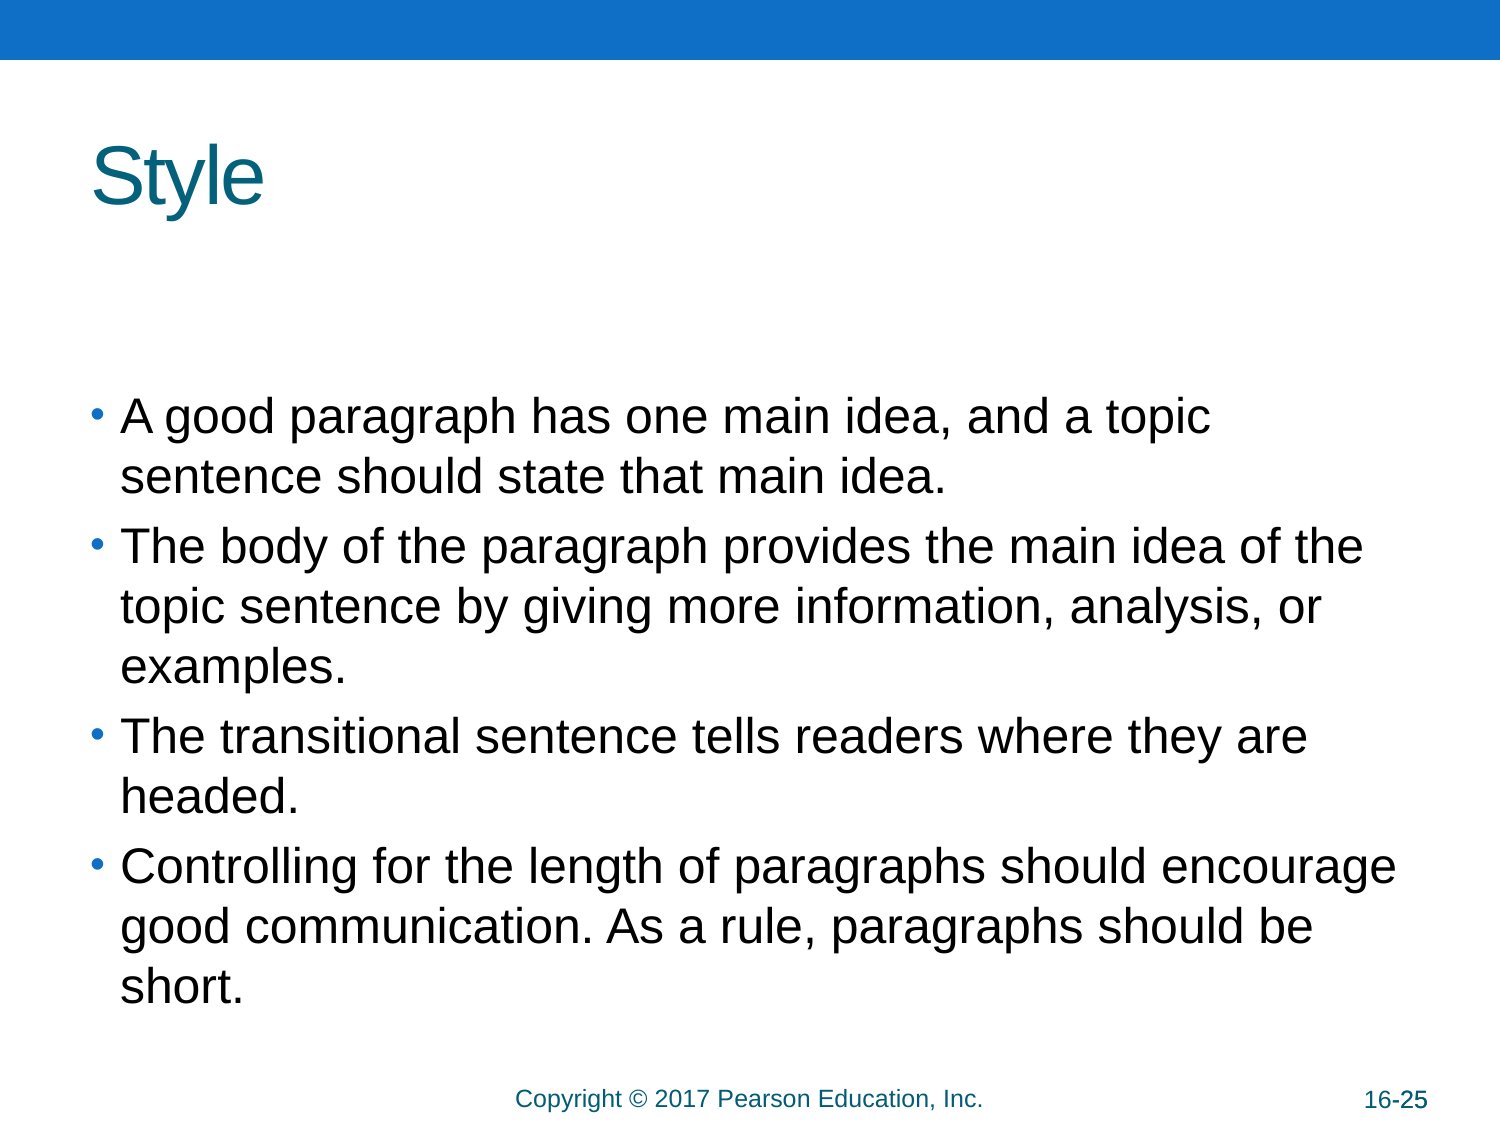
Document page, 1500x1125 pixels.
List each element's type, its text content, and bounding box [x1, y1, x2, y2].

title Style [75, 90, 1425, 253]
list A good paragraph has one main idea, and a topic sentence should state that main idea. The body of the paragraph provides the main idea of the topic sentence by giving more information, analysis, or examples. The transitional sentence tells readers where they are headed. Controlling for the length of paragraphs should encourage good communication. As a rule, paragraphs should be short. [75, 376, 1425, 1125]
